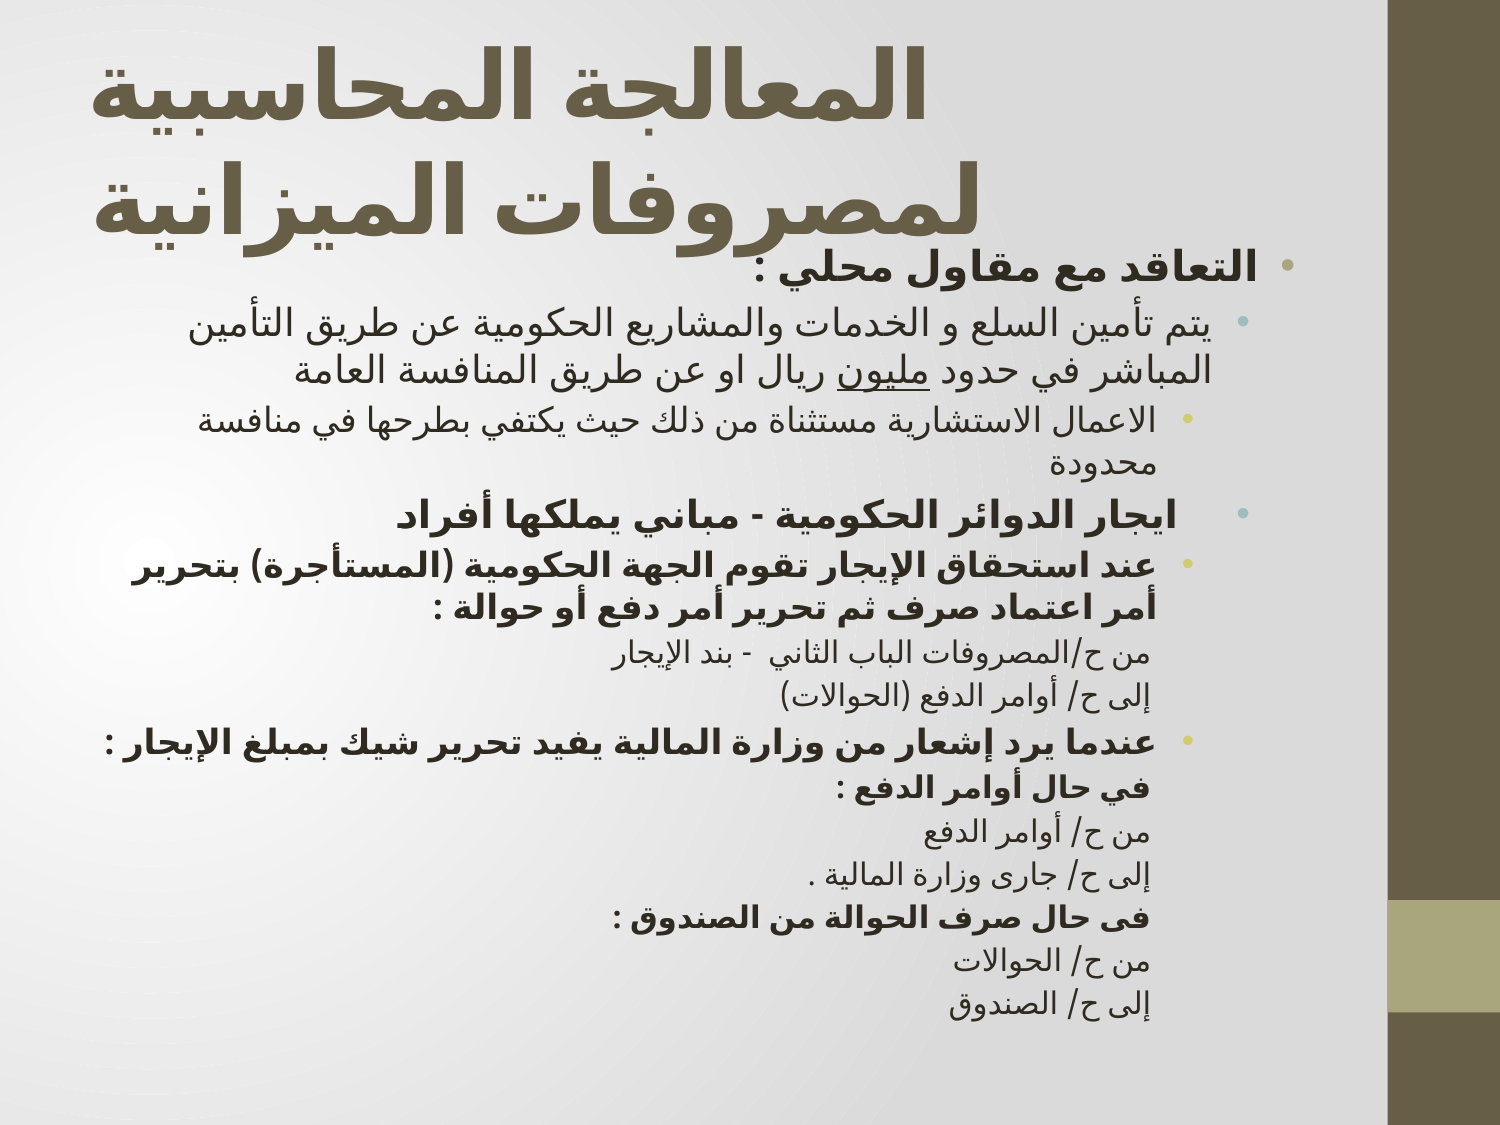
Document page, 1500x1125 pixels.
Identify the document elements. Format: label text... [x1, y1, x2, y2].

title المعالجة المحاسبية لمصروفات الميزانية [75, 45, 1325, 233]
list التعاقد مع مقاول محلي : يتم تأمين السلع و الخدمات والمشاريع الحكومية عن طريق التأمين المباشر في حدود مليون ريال او عن طريق المنافسة العامة الاعمال الاستشارية مستثناة من ذلك حيث يكتفي بطرحها في منافسة محدودة ايجار الدوائر الحكومية - مباني يملكها أفراد عند استحقاق الإيجار تقوم الجهة الحكومية (المستأجرة) بتحرير أمر اعتماد صرف ثم تحرير أمر دفع أو حوالة : من ح/المصروفات الباب الثاني - بند الإيجار إلى ح/ أوامر الدفع (الحوالات) عندما يرد إشعار من وزارة المالية يفيد تحرير شيك بمبلغ الإيجار : في حال أوامر الدفع : من ح/ أوامر الدفع إلى ح/ جارى وزارة المالية . فى حال صرف الحوالة من الصندوق : من ح/ الحوالات إلى ح/ الصندوق [76, 231, 1327, 1074]
